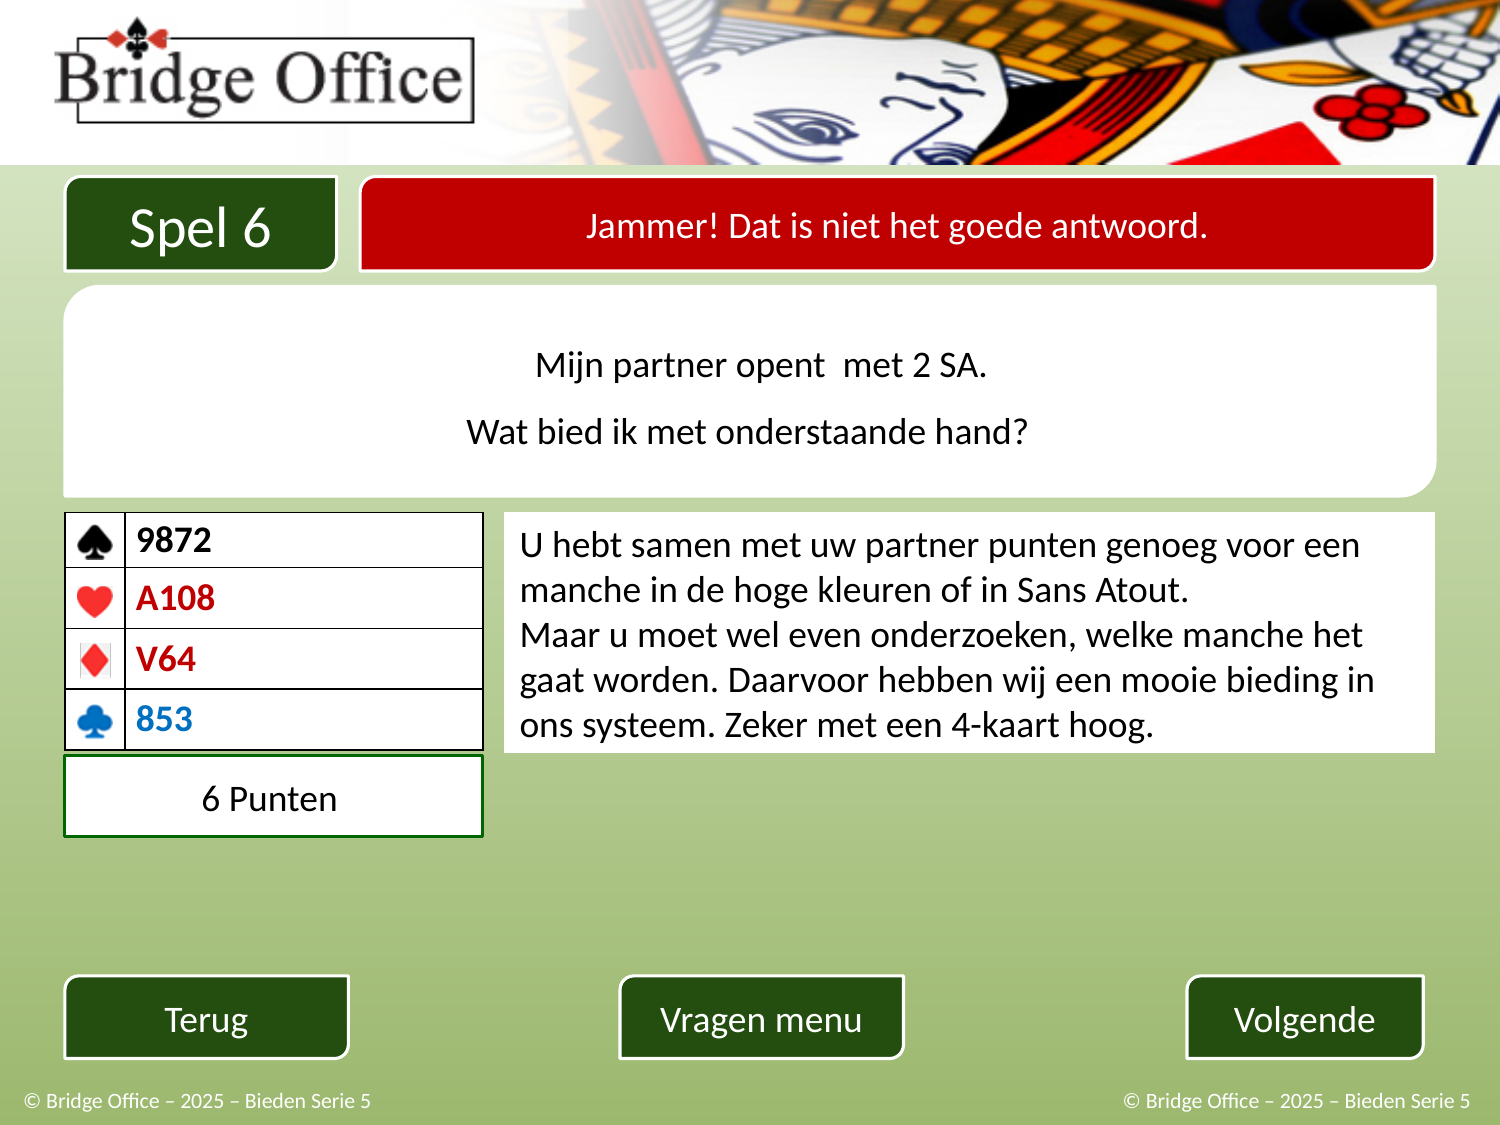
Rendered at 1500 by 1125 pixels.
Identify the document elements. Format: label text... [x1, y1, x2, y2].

text_box Vragen menu [618, 974, 906, 1061]
table_cell [66, 568, 124, 628]
text_box 6 Punten [63, 754, 484, 838]
table_header [66, 513, 124, 567]
picture [77, 643, 114, 679]
table_cell 853 [126, 690, 482, 749]
table_cell V64 [126, 629, 482, 688]
table_header 9872 [126, 513, 482, 567]
text_box © Bridge Office – 2025 – Bieden Serie 5 [1107, 1079, 1500, 1121]
picture [0, 0, 1500, 166]
text_box [63, 284, 1437, 498]
picture [77, 524, 114, 561]
picture [77, 585, 114, 618]
text_box Wat bied ik met onderstaande hand? [451, 399, 1072, 460]
table_cell [66, 629, 124, 688]
table_cell A108 [126, 568, 482, 628]
text_box Jammer! Dat is niet het goede antwoord. [358, 179, 1437, 273]
text_box Spel 6 [63, 179, 339, 273]
table_cell [66, 690, 124, 749]
text_box © Bridge Office – 2025 – Bieden Serie 5 [8, 1079, 393, 1121]
text_box Terug [63, 974, 350, 1061]
text_box U hebt samen met uw partner punten genoeg voor een manche in de hoge kleuren of in Sans Atout. Maar u moet wel even onderzoeken, welke manche het gaat worden. Daarvoor hebben wij een mooie bieding in ons systeem. Zeker met een 4-kaart hoog. [504, 512, 1435, 753]
picture [77, 703, 114, 740]
text_box Volgende [1185, 974, 1425, 1061]
text_box Mijn partner opent met 2 SA. [508, 332, 1015, 393]
